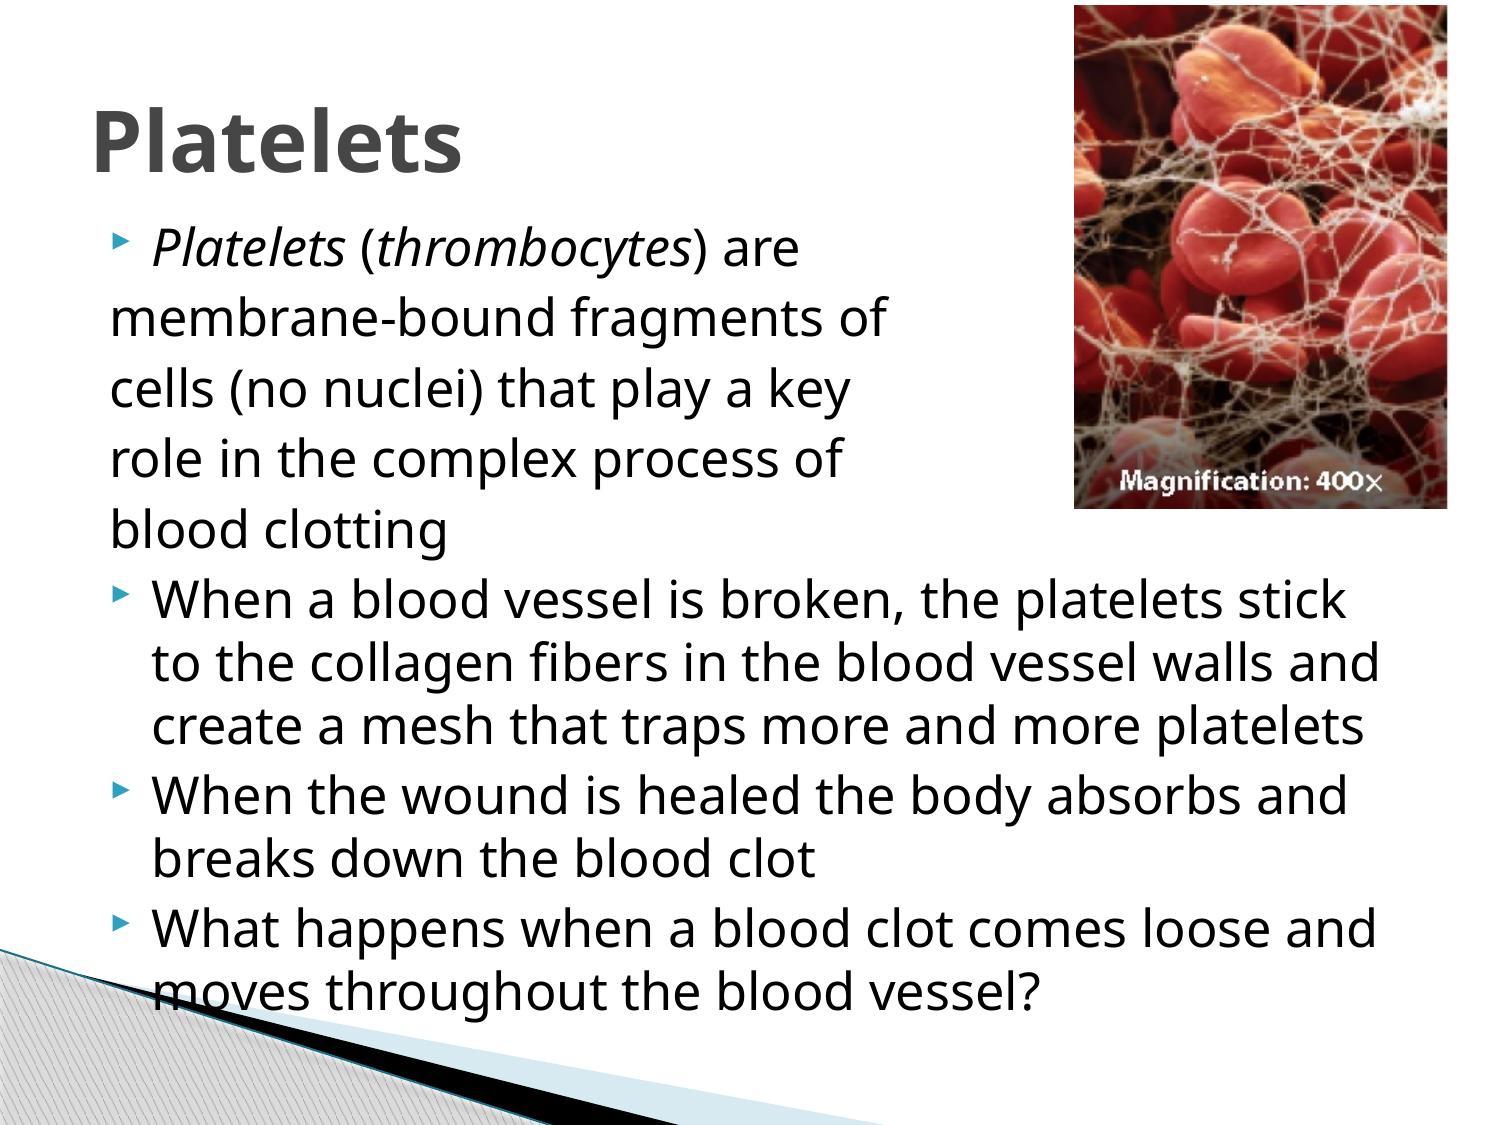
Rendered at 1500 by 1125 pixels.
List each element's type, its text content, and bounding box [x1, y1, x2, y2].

list Platelets (thrombocytes) are membrane-bound fragments of cells (no nuclei) that play a key role in the complex process of blood clotting When a blood vessel is broken, the platelets stick to the collagen fibers in the blood vessel walls and create a mesh that traps more and more platelets When the wound is healed the body absorbs and breaks down the blood clot What happens when a blood clot comes loose and moves throughout the blood vessel? [76, 233, 1400, 1063]
picture [1074, 5, 1450, 509]
title Platelets [75, 45, 1068, 233]
